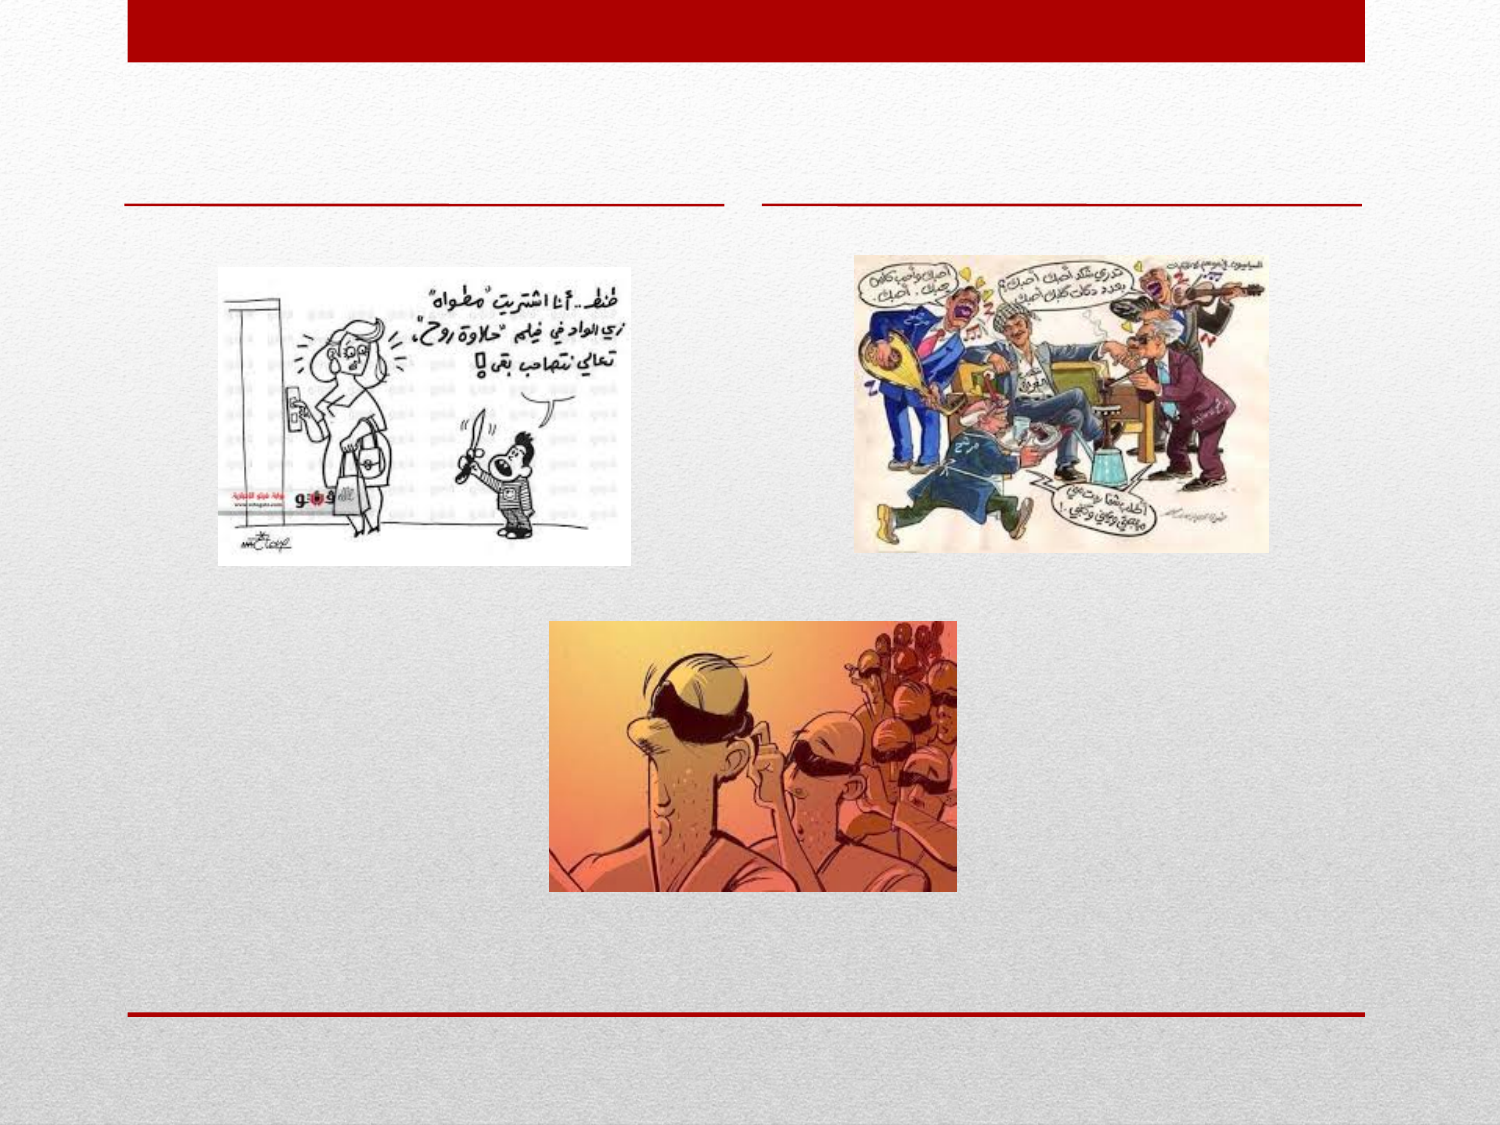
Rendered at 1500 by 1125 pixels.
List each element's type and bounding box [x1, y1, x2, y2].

list [854, 254, 1270, 553]
list [217, 266, 632, 567]
picture [548, 620, 958, 893]
